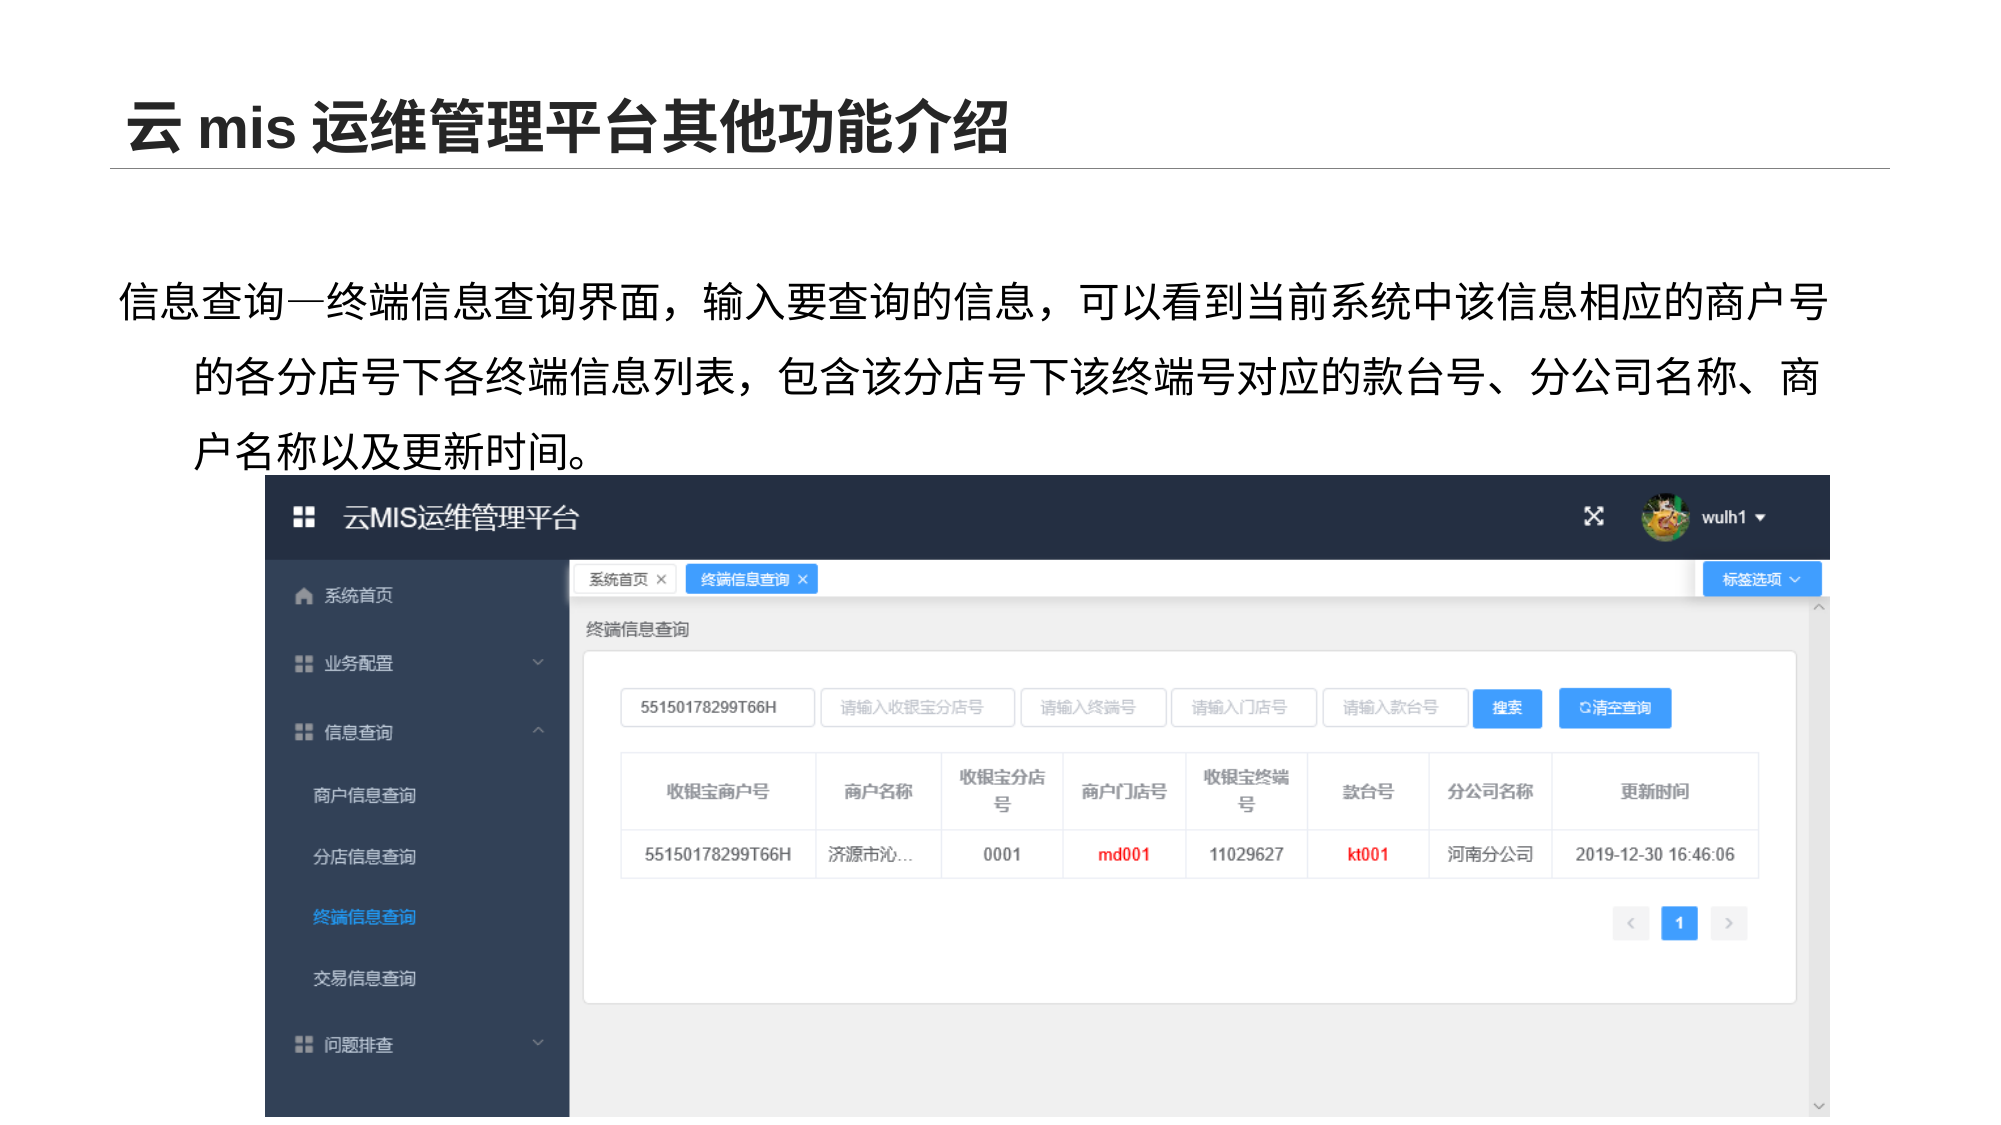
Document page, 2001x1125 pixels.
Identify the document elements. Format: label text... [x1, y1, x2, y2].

picture [265, 475, 1830, 1117]
text_box 信息查询—终端信息查询界面，输入要查询的信息，可以看到当前系统中该信息相应的商户号的各分店号下各终端信息列表，包含该分店号下该终端号对应的款台号、分公司名称、商户名称以及更新时间。 [103, 243, 1870, 483]
title 云mis运维管理平台其他功能介绍 [109, 0, 1890, 169]
